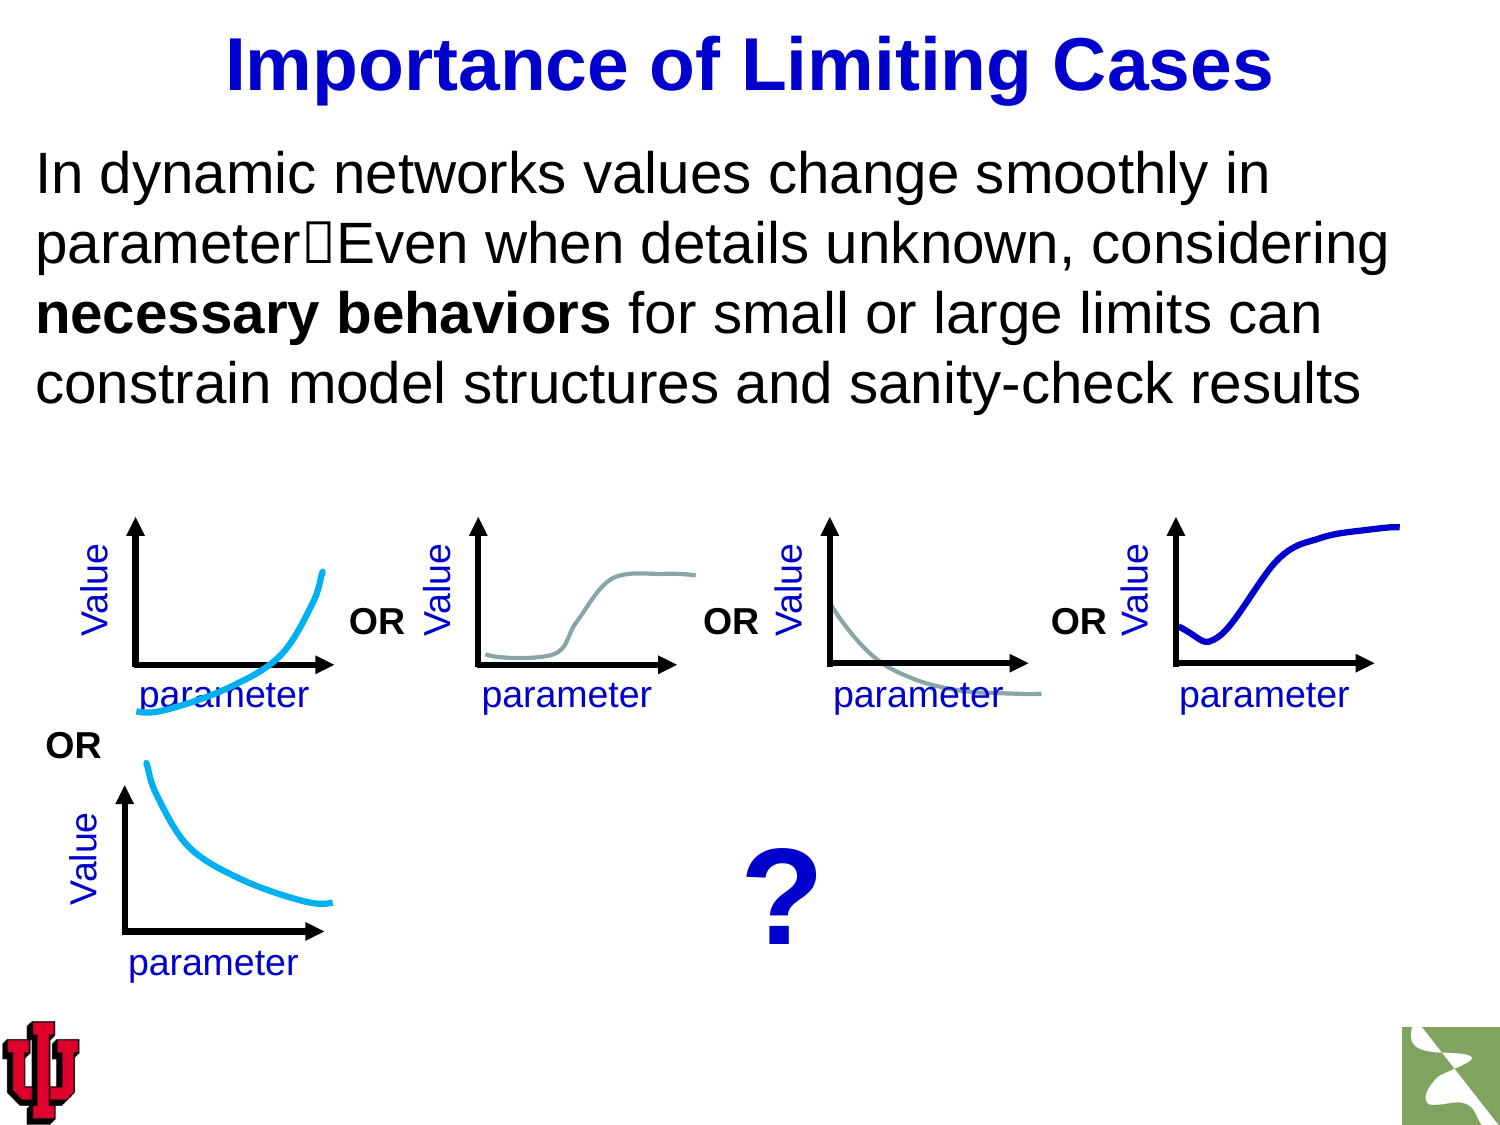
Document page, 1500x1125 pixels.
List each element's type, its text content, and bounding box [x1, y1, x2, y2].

text_box [144, 760, 333, 906]
text_box Value [51, 810, 120, 920]
text_box parameter [229, 930, 334, 991]
picture [1402, 1027, 1500, 1125]
text_box OR [30, 713, 125, 774]
text_box In dynamic networks values change smoothly in parameterEven when details unknown, considering necessary behaviors for small or large limits can constrain model structures and sanity-check results [20, 128, 1500, 493]
text_box parameter [113, 930, 219, 991]
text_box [62, 516, 1400, 724]
text_box ? [725, 800, 840, 980]
title Importance of Limiting Cases [0, 0, 1500, 130]
picture [0, 1020, 80, 1125]
